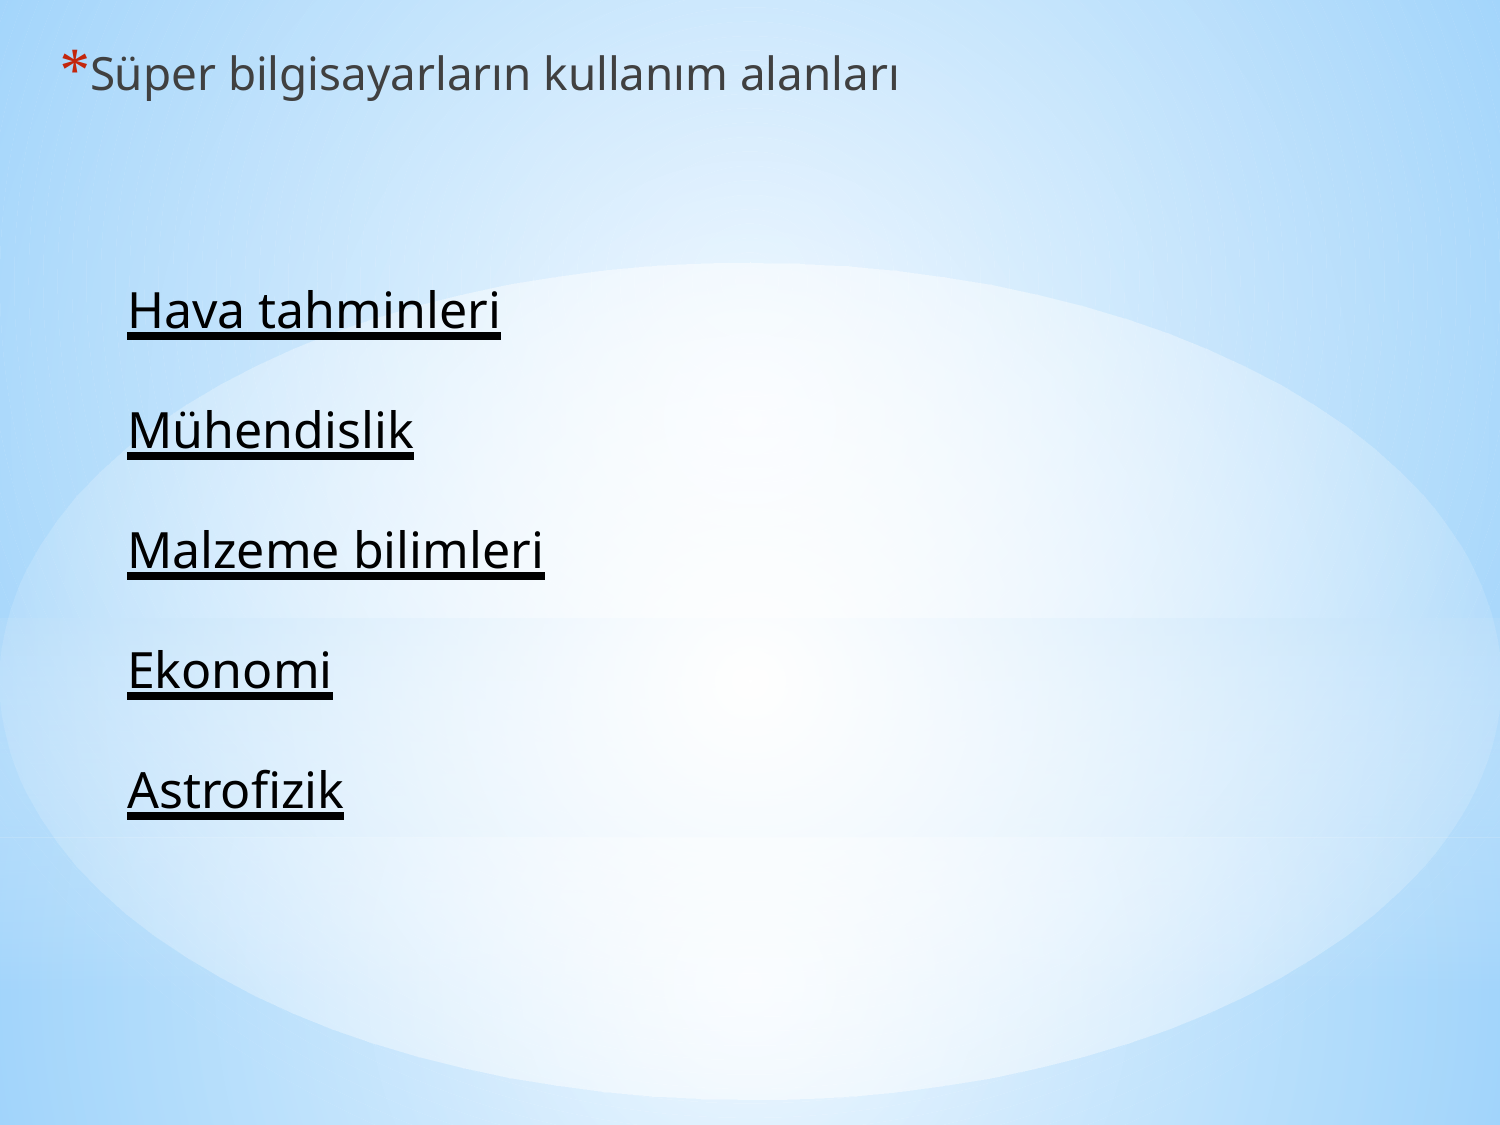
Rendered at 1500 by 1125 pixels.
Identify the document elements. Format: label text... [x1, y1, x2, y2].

list Süper bilgisayarların kullanım alanları [37, 37, 1138, 138]
text_box Hava tahminleri Mühendislik Malzeme bilimleri Ekonomi Astrofizik [112, 271, 1363, 826]
